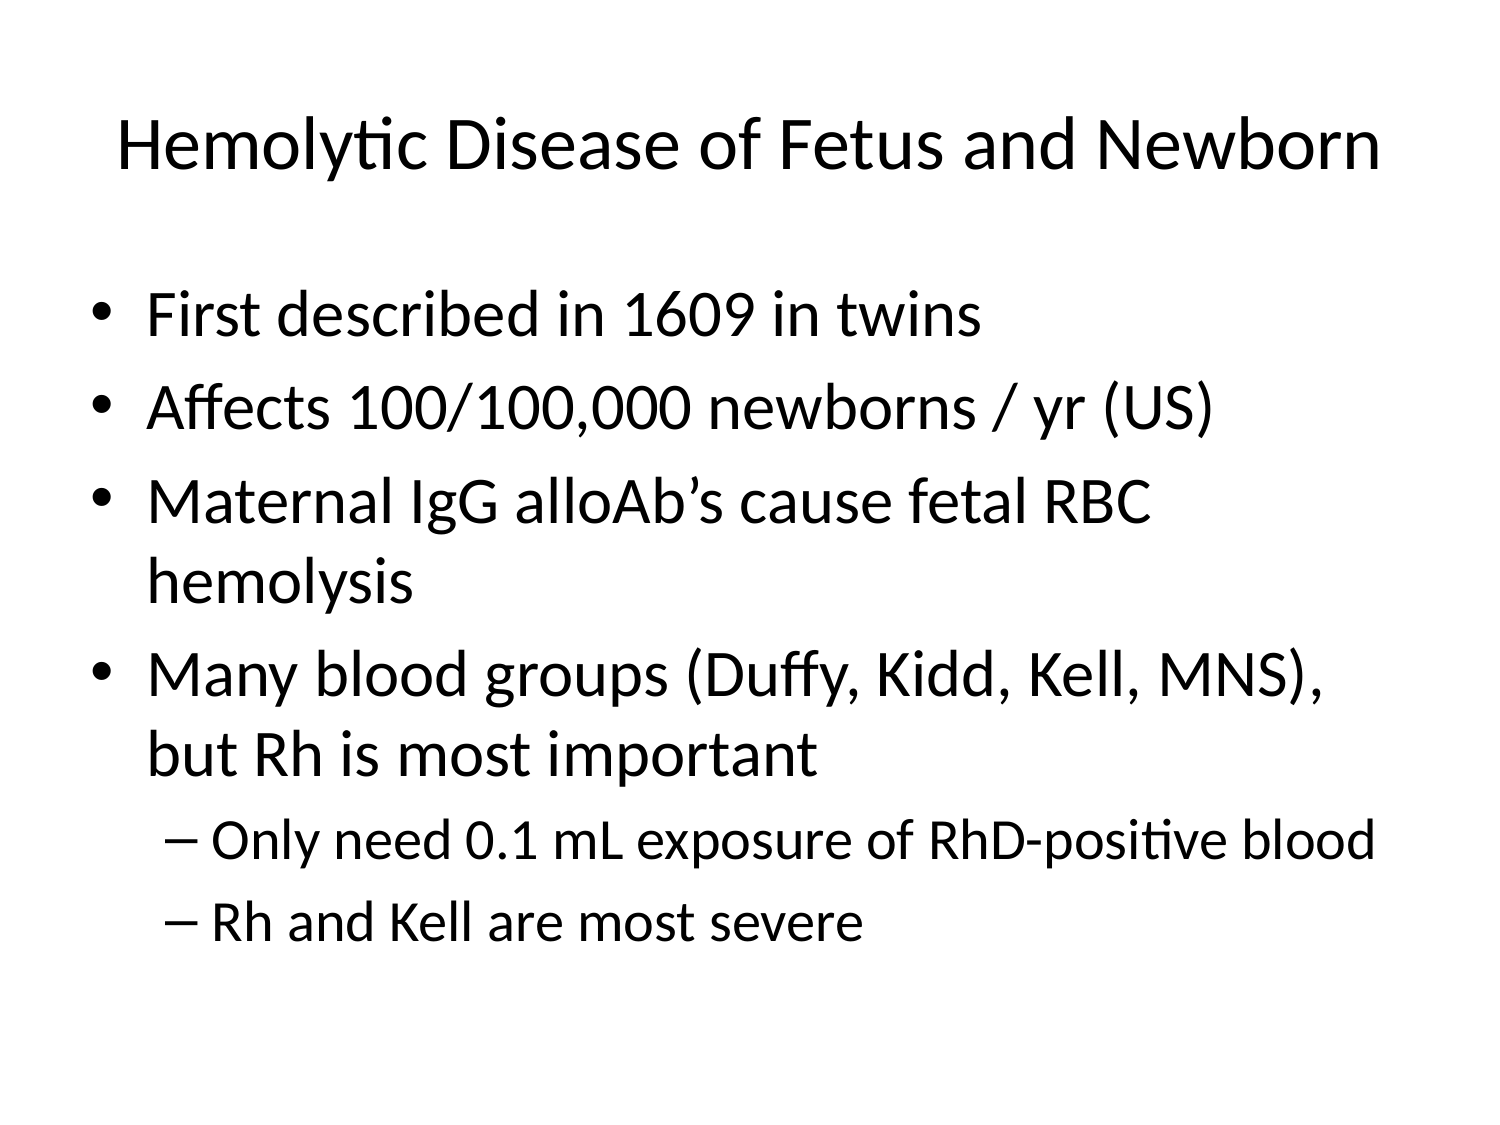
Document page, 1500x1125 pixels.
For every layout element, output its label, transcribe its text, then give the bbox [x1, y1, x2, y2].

title Hemolytic Disease of Fetus and Newborn [75, 45, 1425, 233]
list First described in 1609 in twins Affects 100/100,000 newborns / yr (US) Maternal IgG alloAb’s cause fetal RBC hemolysis Many blood groups (Duffy, Kidd, Kell, MNS), but Rh is most important Only need 0.1 mL exposure of RhD-positive blood Rh and Kell are most severe [75, 262, 1425, 1005]
